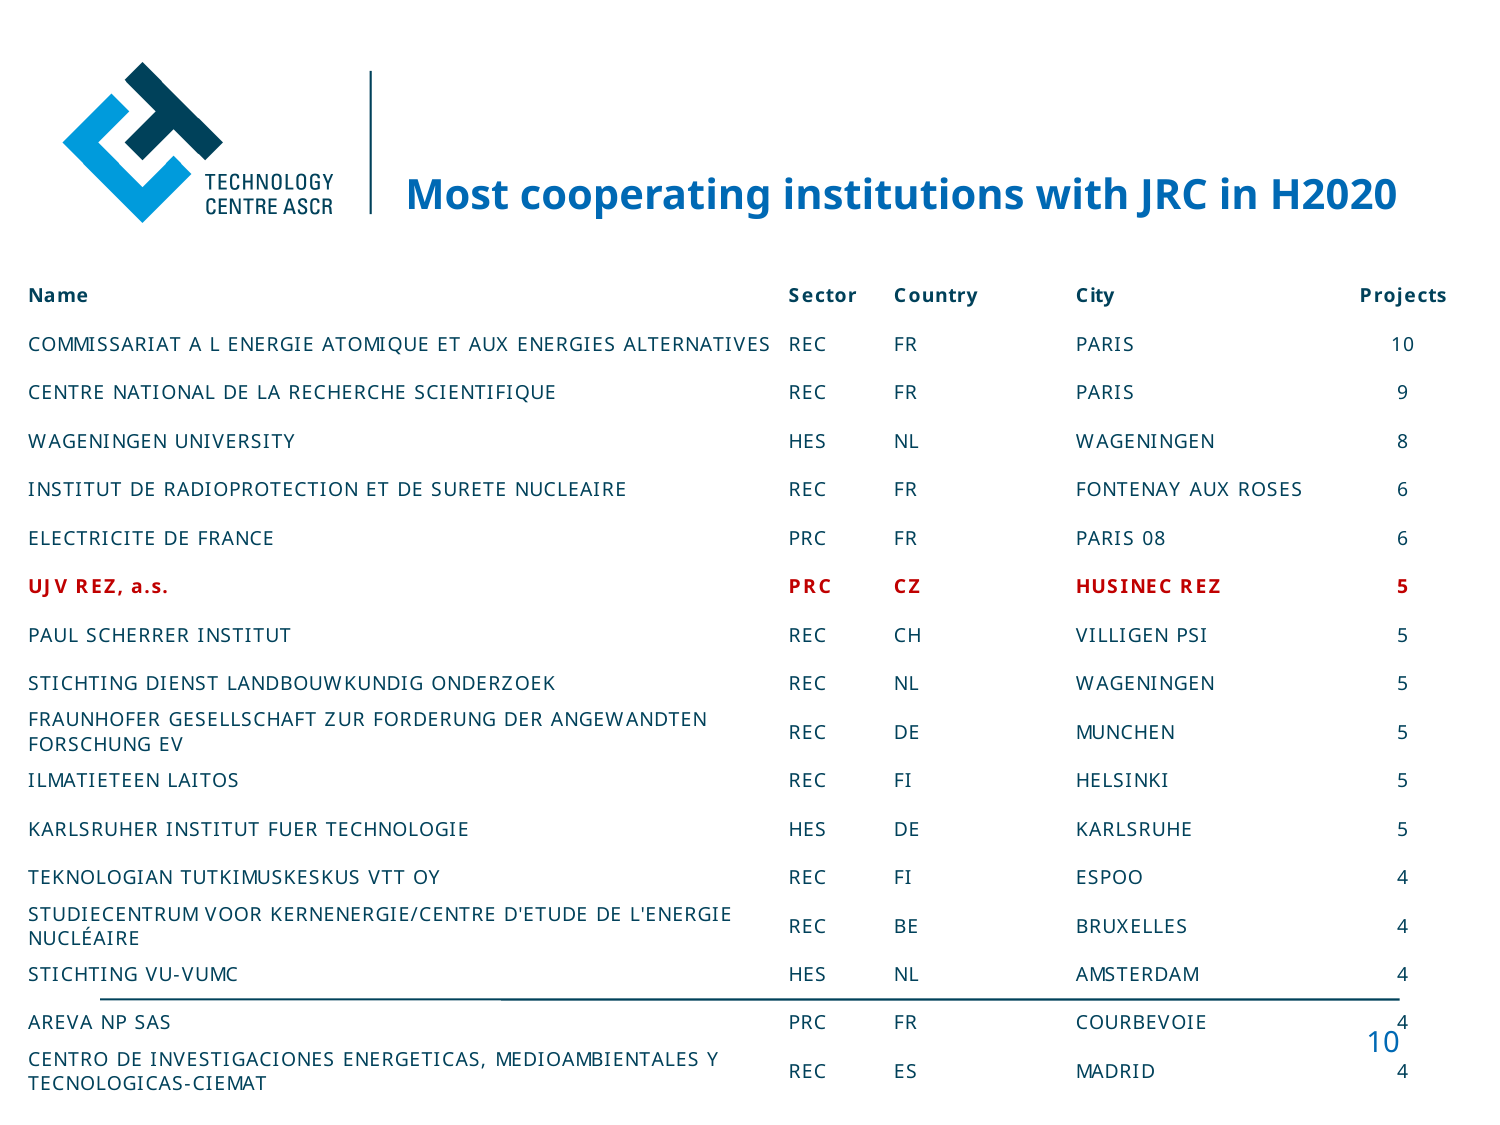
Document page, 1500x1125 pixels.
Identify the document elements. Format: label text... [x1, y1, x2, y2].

picture [0, 0, 396, 246]
title Most cooperating institutions with JRC in H2020 [390, 59, 1483, 226]
picture [23, 267, 1492, 1094]
